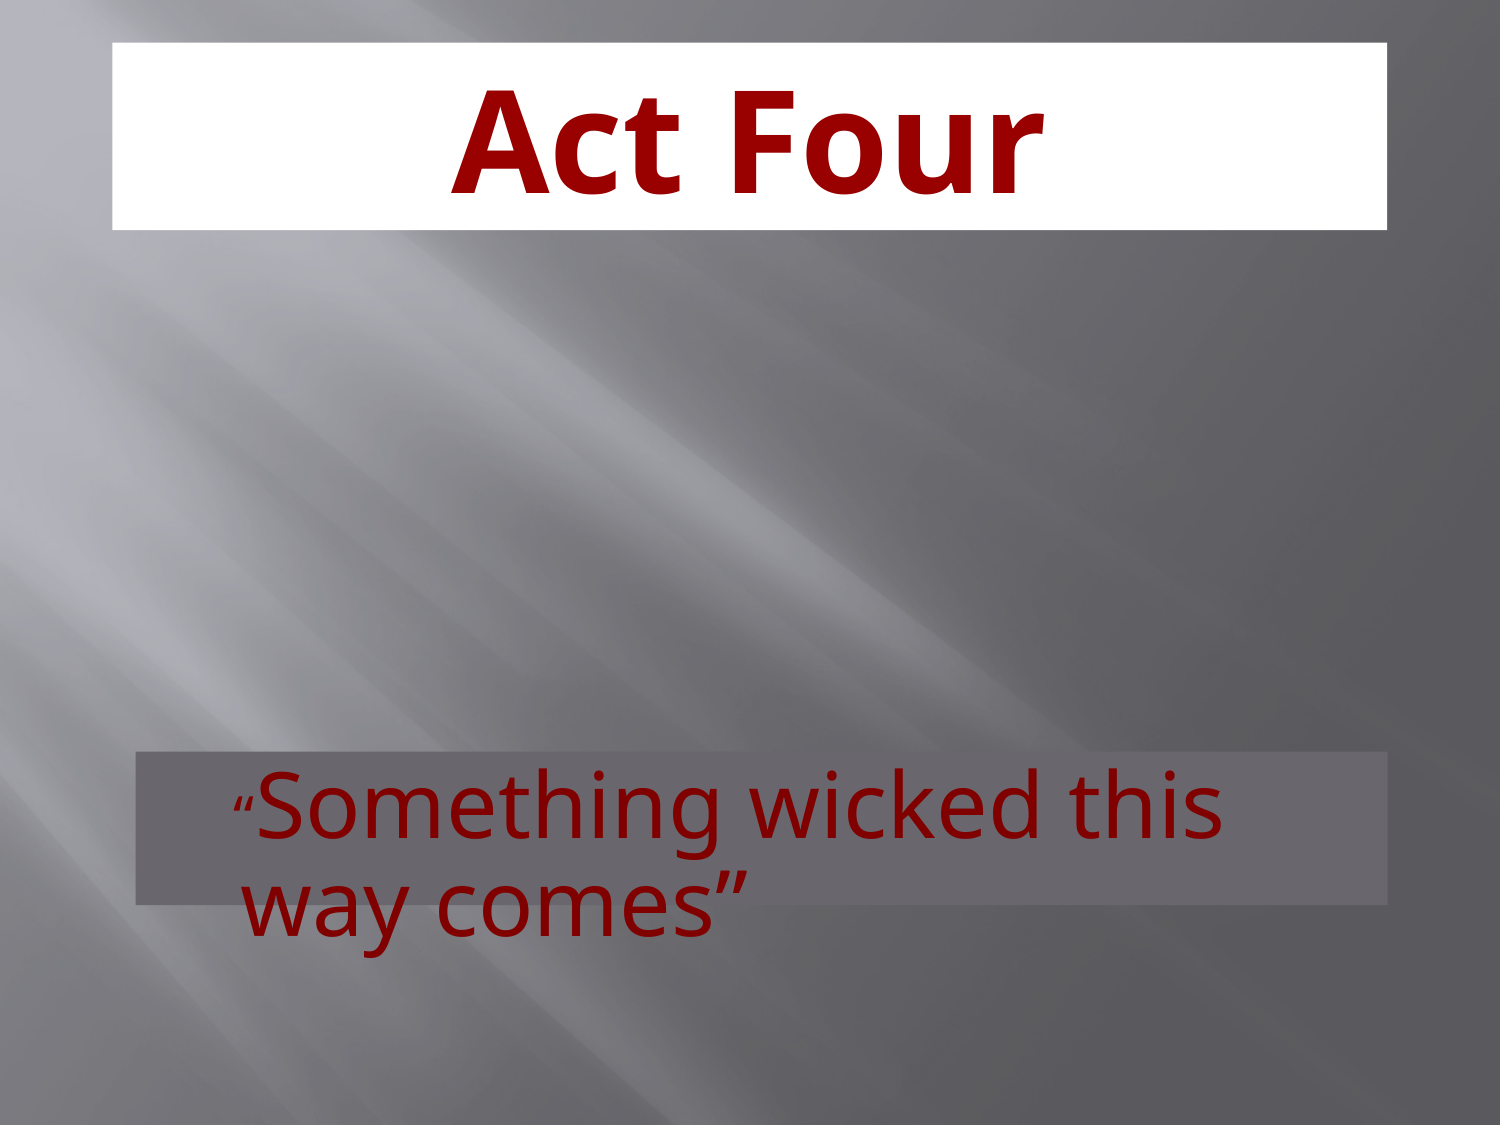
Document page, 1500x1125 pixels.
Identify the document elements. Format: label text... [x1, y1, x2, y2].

title Act Four [112, 42, 1388, 231]
list “Something wicked this way comes” [135, 751, 1388, 906]
